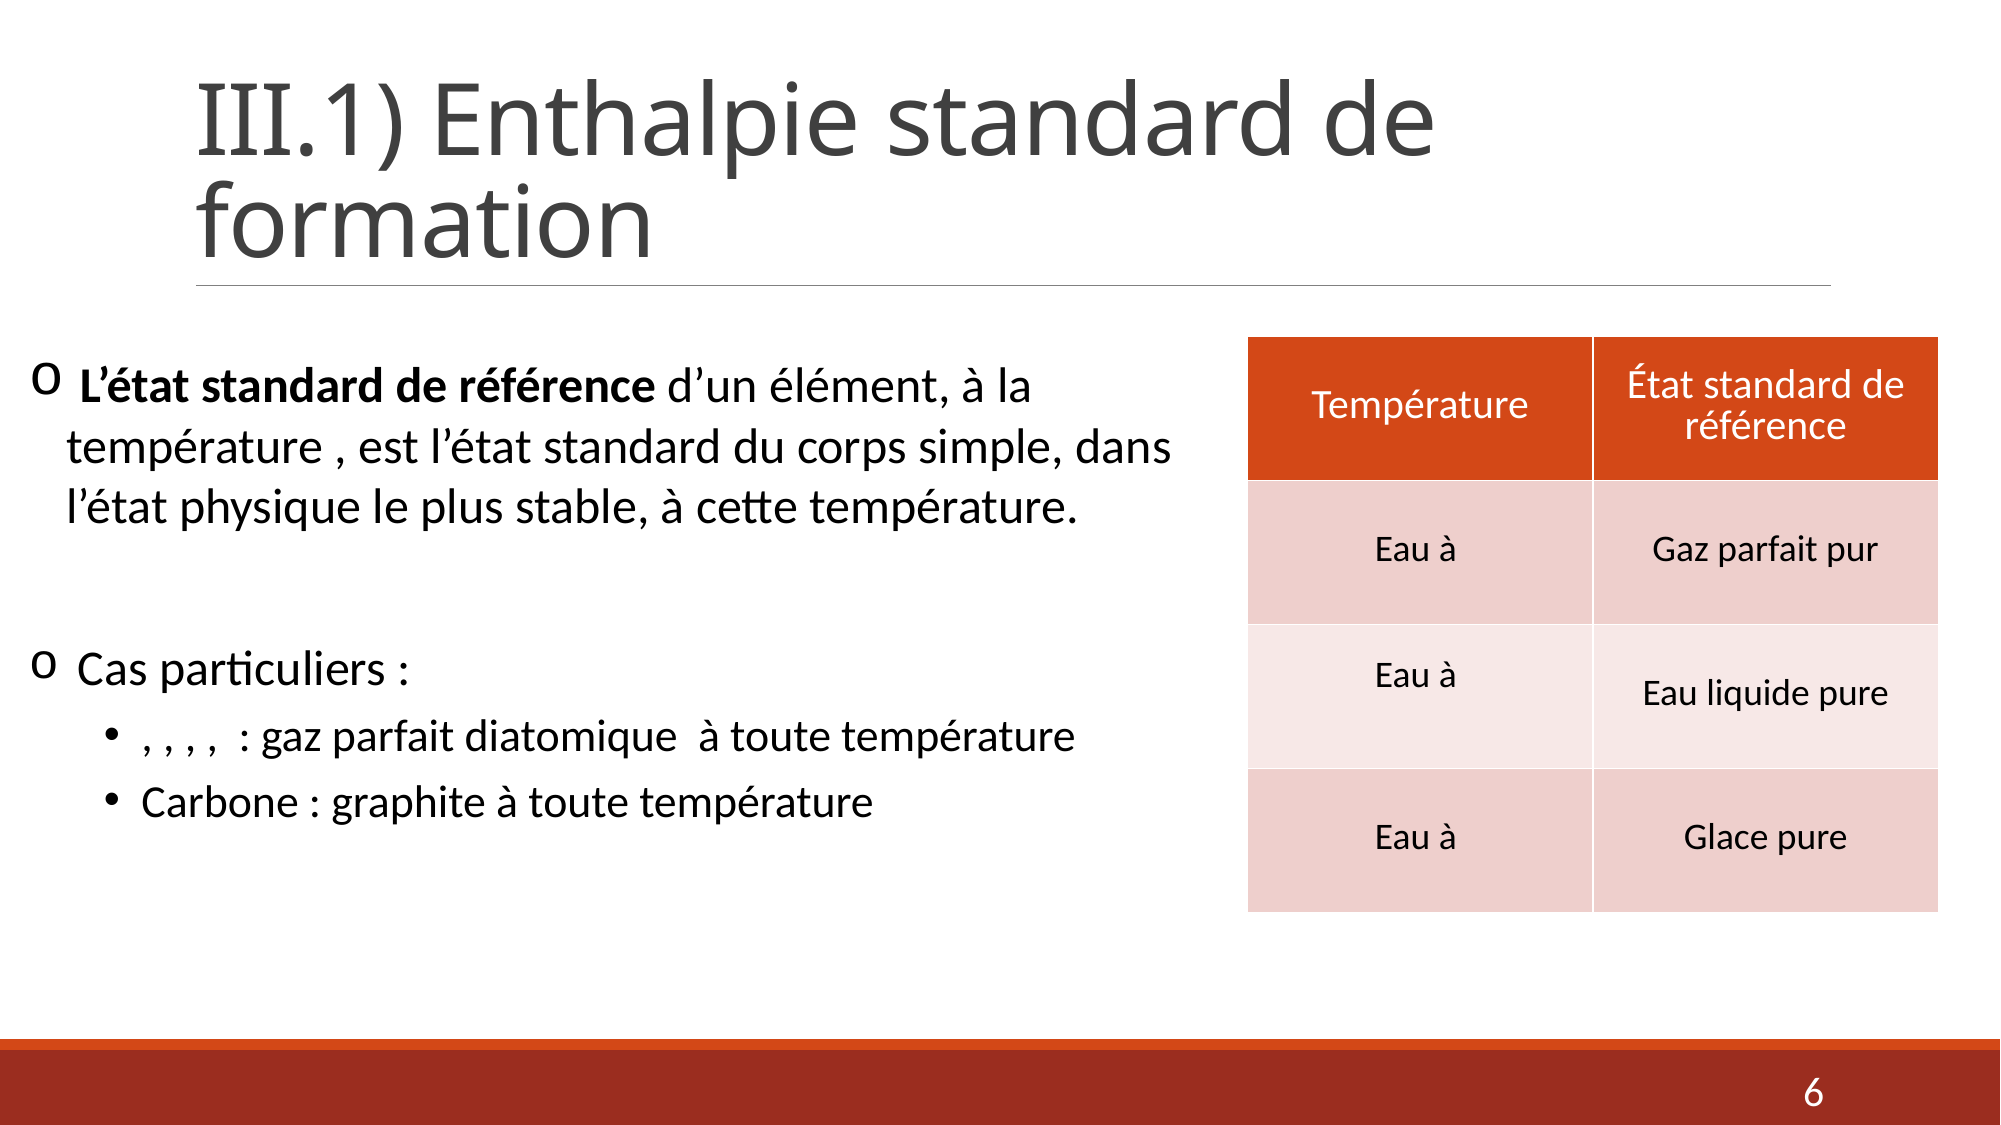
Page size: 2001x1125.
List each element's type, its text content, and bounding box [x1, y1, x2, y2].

slide_number 6 [1624, 1059, 1840, 1120]
title III.1) Enthalpie standard de formation [180, 47, 1830, 285]
